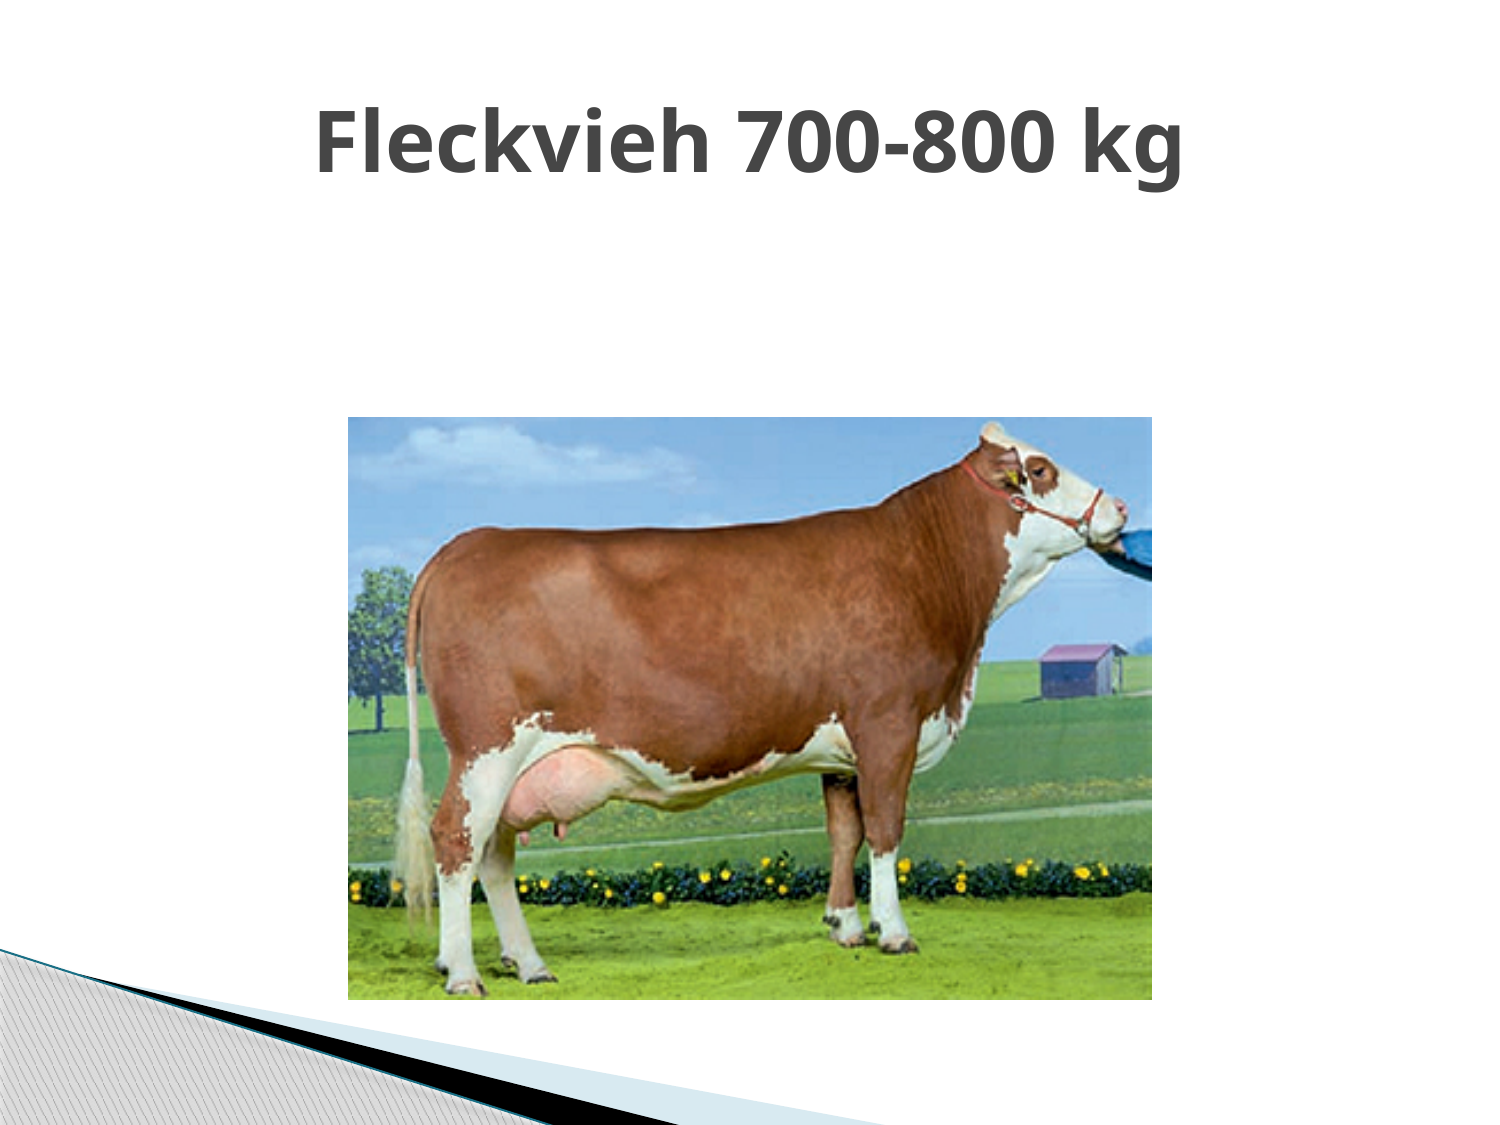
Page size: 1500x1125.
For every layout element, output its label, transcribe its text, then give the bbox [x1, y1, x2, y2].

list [348, 417, 1153, 1000]
title Fleckvieh 700-800 kg [75, 45, 1425, 233]
